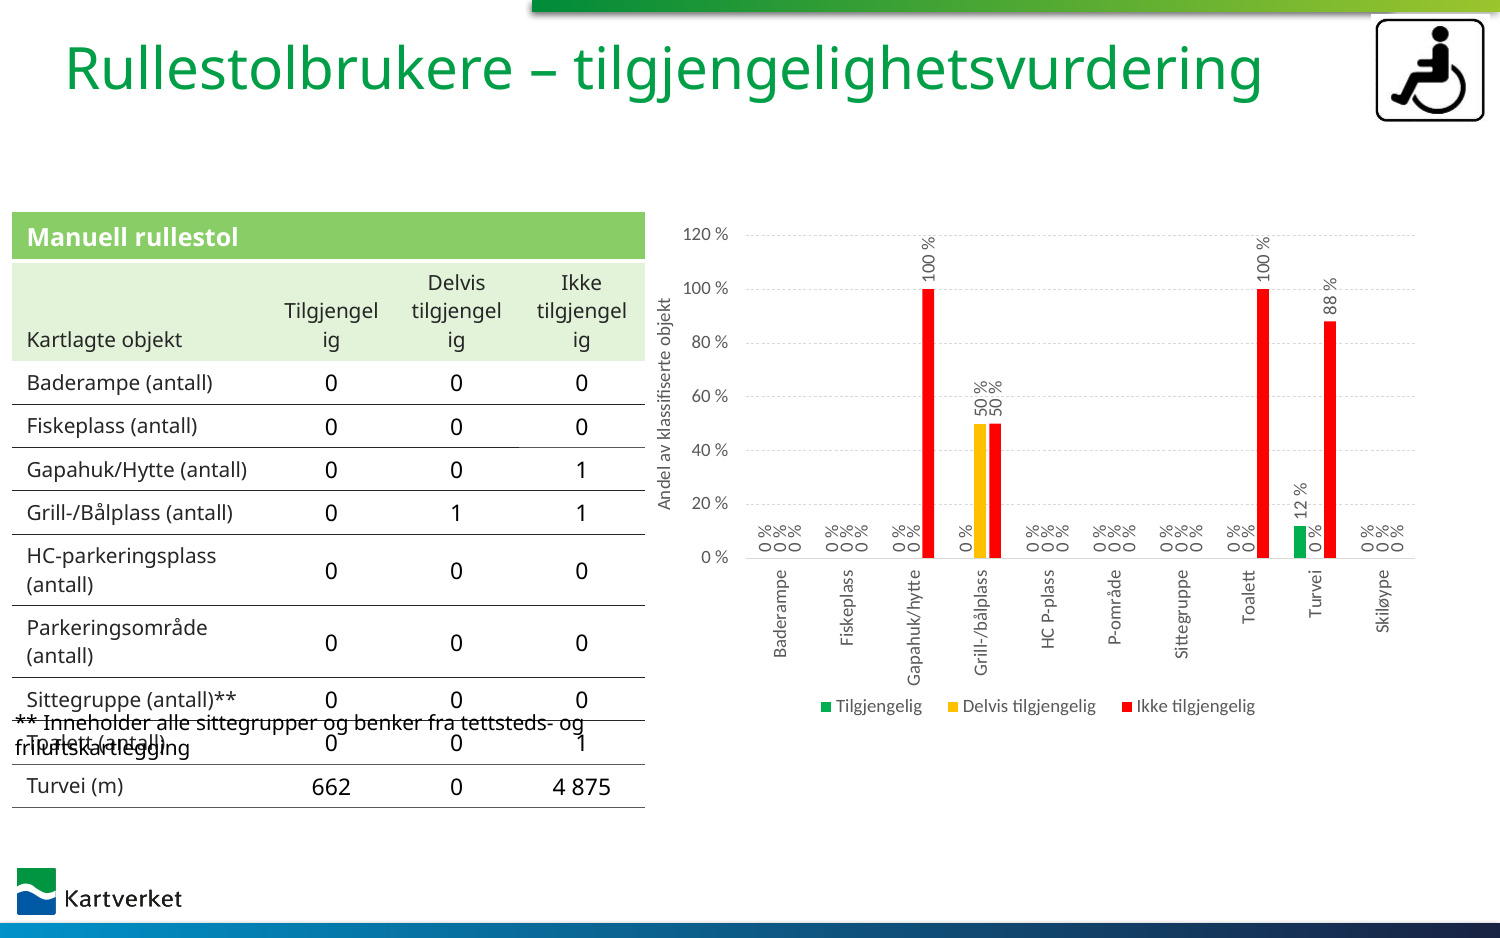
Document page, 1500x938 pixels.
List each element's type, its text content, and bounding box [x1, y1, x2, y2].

table_cell Sittegruppe (antall)** [12, 678, 269, 702]
table_cell Delvis tilgjengelig [394, 263, 519, 361]
table_cell Fiskeplass (antall) [12, 405, 269, 447]
table_cell Tilgjengelig [269, 263, 394, 361]
table_cell 1 [394, 491, 519, 534]
table_cell 0 [519, 606, 638, 677]
table_cell 0 [519, 535, 638, 605]
table_cell 0 [269, 606, 394, 677]
table_cell Baderampe (antall) [12, 361, 269, 404]
table_cell 0 [269, 361, 394, 404]
text_box ** Inneholder alle sittegrupper og benker fra tettsteds- og friluftskartlegging [0, 702, 745, 768]
table_cell 0 [394, 448, 519, 490]
table_cell 0 [269, 448, 394, 490]
table_cell 0 [519, 405, 638, 447]
table_cell 0 [269, 491, 394, 534]
table_cell 1 [519, 491, 638, 534]
picture [1371, 13, 1491, 127]
table_header Manuell rullestol [12, 212, 645, 259]
table_cell 0 [519, 361, 638, 404]
table_cell 0 [519, 678, 638, 702]
table_cell 0 [394, 361, 519, 404]
table_cell Gapahuk/Hytte (antall) [12, 448, 269, 490]
table_cell 0 [394, 535, 519, 605]
table_cell 1 [519, 448, 638, 490]
table_cell Parkeringsområde (antall) [12, 606, 269, 677]
table_cell 4 875 [519, 768, 645, 807]
table_cell 0 [394, 768, 519, 807]
table_cell HC-parkeringsplass (antall) [12, 535, 269, 605]
table_cell 0 [269, 535, 394, 605]
table_cell Turvei (m) [12, 768, 269, 807]
text_box Rullestolbrukere – tilgjengelighetsvurdering [49, 12, 1372, 109]
table_cell 0 [269, 405, 394, 447]
table_cell 0 [394, 606, 519, 677]
table_cell 662 [269, 768, 394, 807]
table_cell Ikke tilgjengelig [519, 263, 638, 361]
table_cell 0 [269, 678, 394, 702]
table_cell 0 [394, 405, 519, 447]
table_cell Kartlagte objekt [12, 263, 269, 361]
table_cell 0 [394, 678, 519, 702]
picture [643, 218, 1427, 728]
table_cell Grill-/Bålplass (antall) [12, 491, 269, 534]
